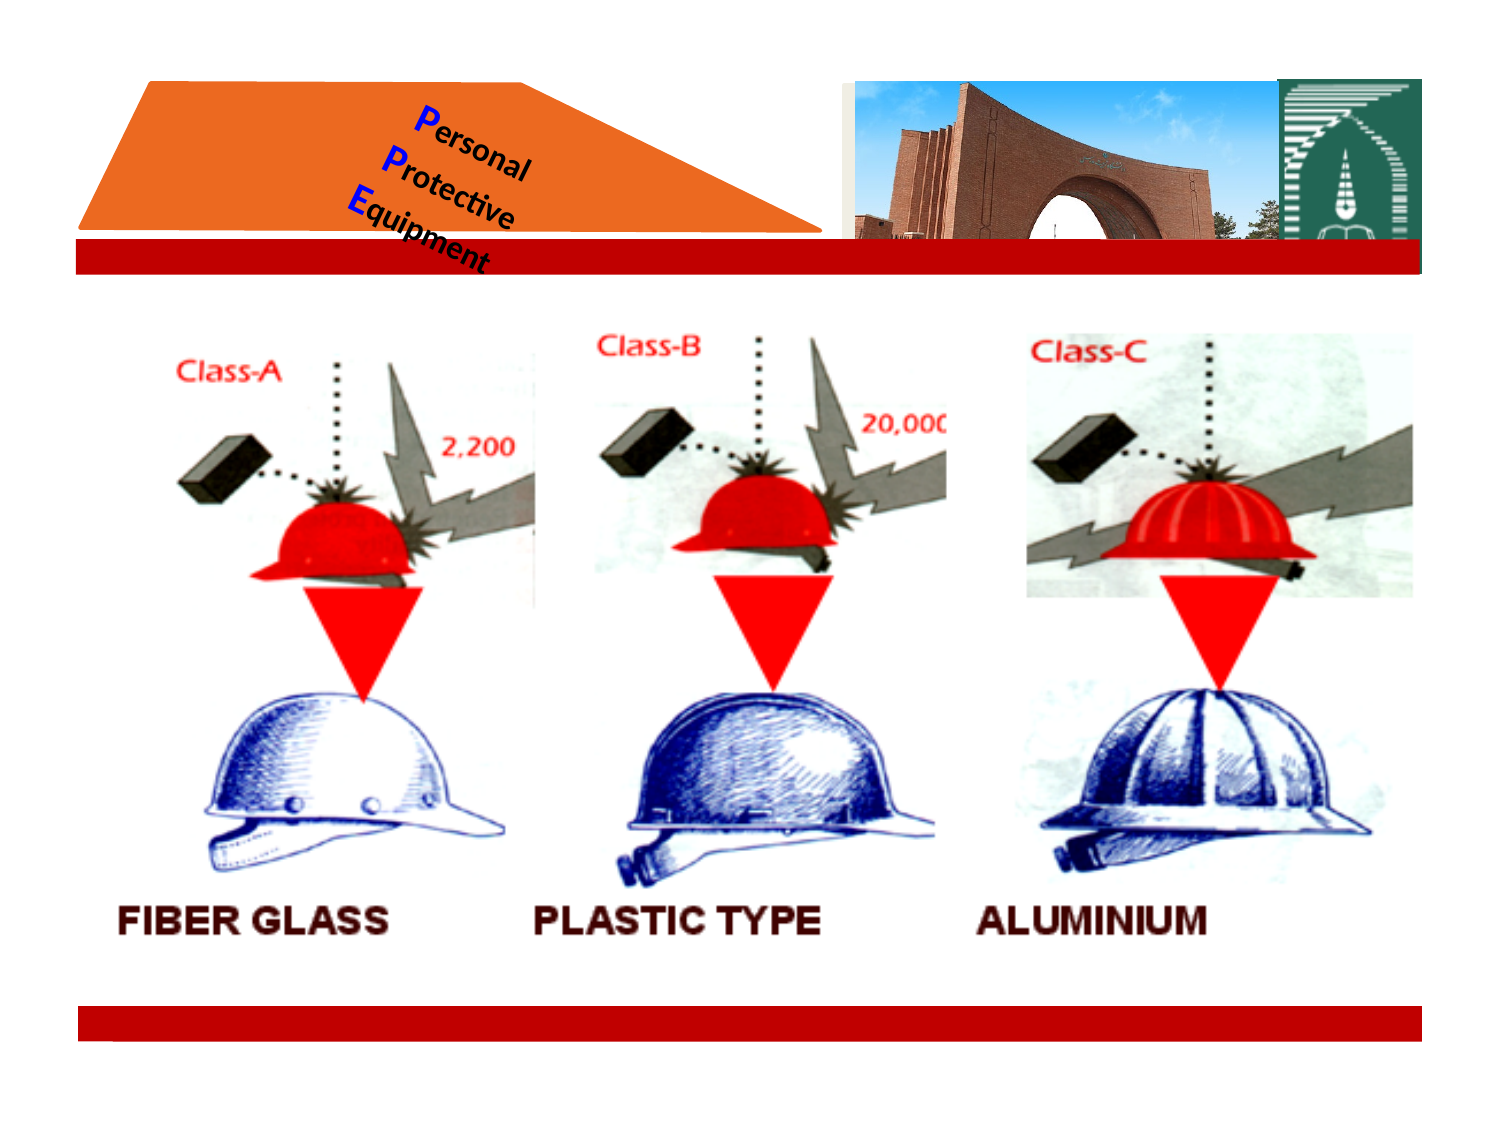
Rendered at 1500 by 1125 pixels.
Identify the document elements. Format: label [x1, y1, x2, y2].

picture [855, 79, 1422, 274]
picture [105, 292, 1419, 973]
